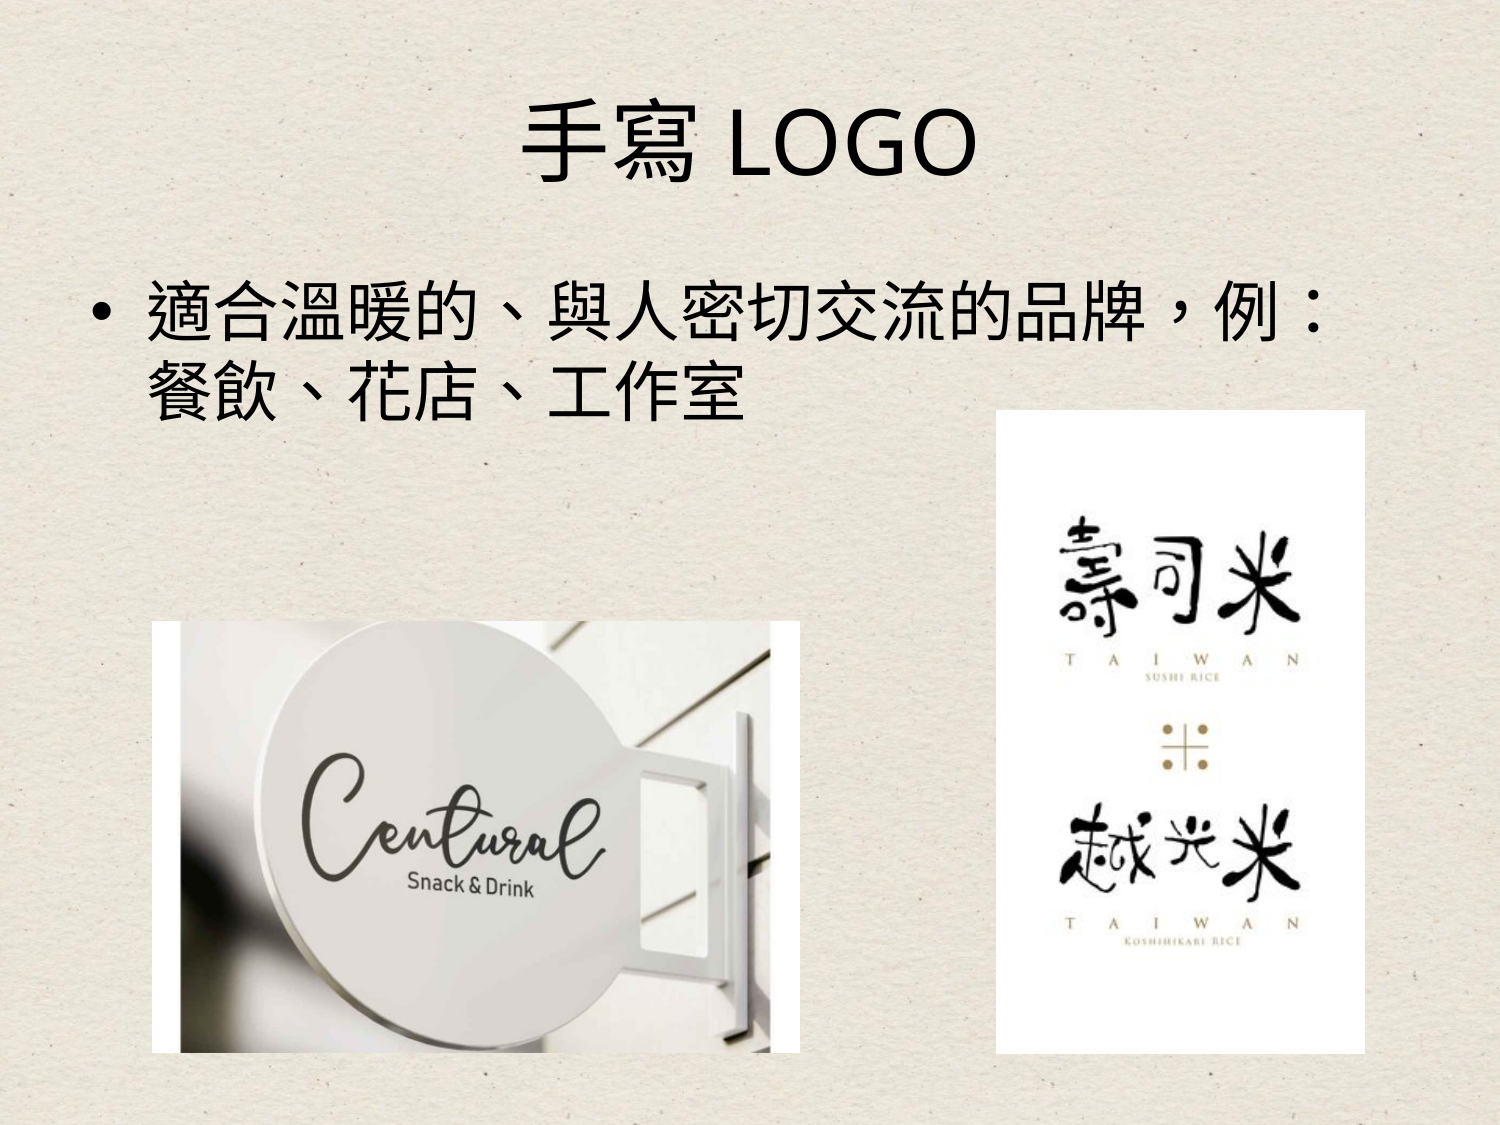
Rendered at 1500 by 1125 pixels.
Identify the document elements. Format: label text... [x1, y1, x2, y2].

picture [0, 0, 1500, 1125]
title 手寫LOGO [75, 45, 1425, 233]
list 適合溫暖的、與人密切交流的品牌，例：餐飲、花店、工作室 [75, 262, 1425, 1005]
